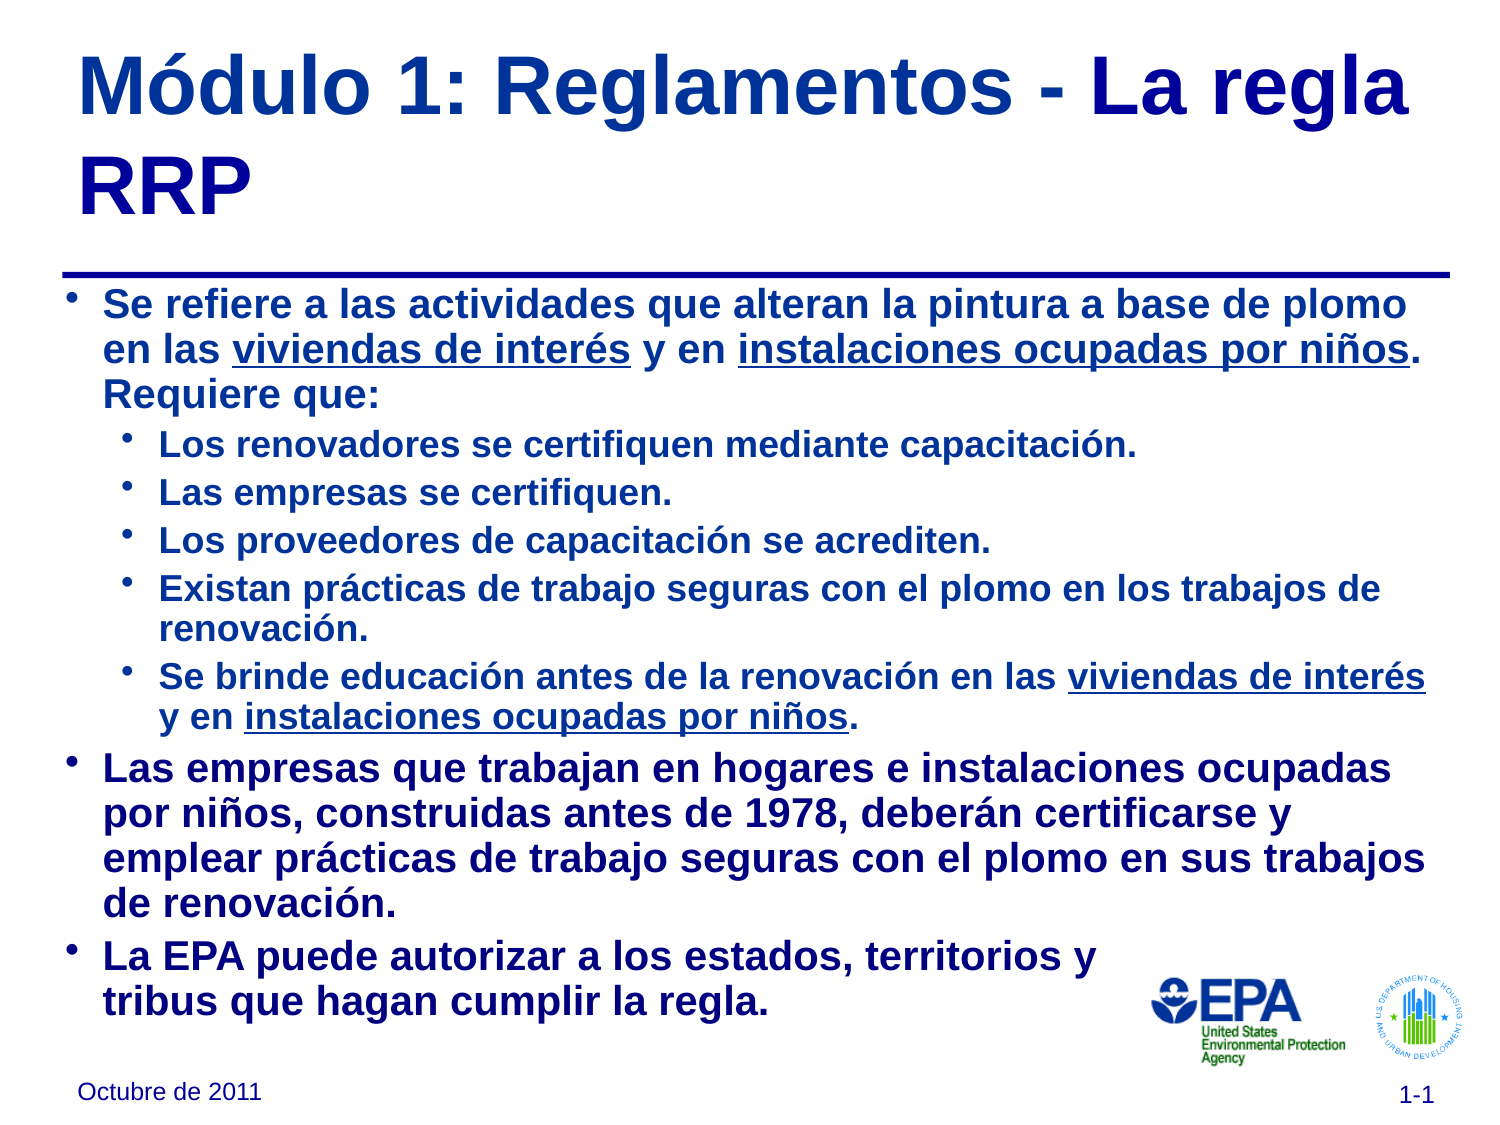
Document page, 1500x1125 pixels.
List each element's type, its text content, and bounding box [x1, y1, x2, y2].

slide_number 1-1 [1137, 1063, 1451, 1113]
picture [1451, 974, 1463, 1060]
title Módulo 1: Reglamentos - La regla RRP [62, 24, 1451, 238]
slide_number Octubre de 2011 [62, 1063, 376, 1113]
list Se refiere a las actividades que alteran la pintura a base de plomo en las viviendas de interés y en instalaciones ocupadas por niños. Requiere que: Los renovadores se certifiquen mediante capacitación. Las empresas se certifiquen. Los proveedores de capacitación se acrediten. Existan prácticas de trabajo seguras con el plomo en los trabajos de renovación. Se brinde educación antes de la renovación en las viviendas de interés y en instalaciones ocupadas por niños. Las empresas que trabajan en hogares e instalaciones ocupadas por niños, construidas antes de 1978, deberán certificarse y emplear prácticas de trabajo seguras con el plomo en sus trabajos de renovación. La EPA puede autorizar a los estados, territorios y tribus que hagan cumplir la regla. [49, 274, 1451, 1063]
